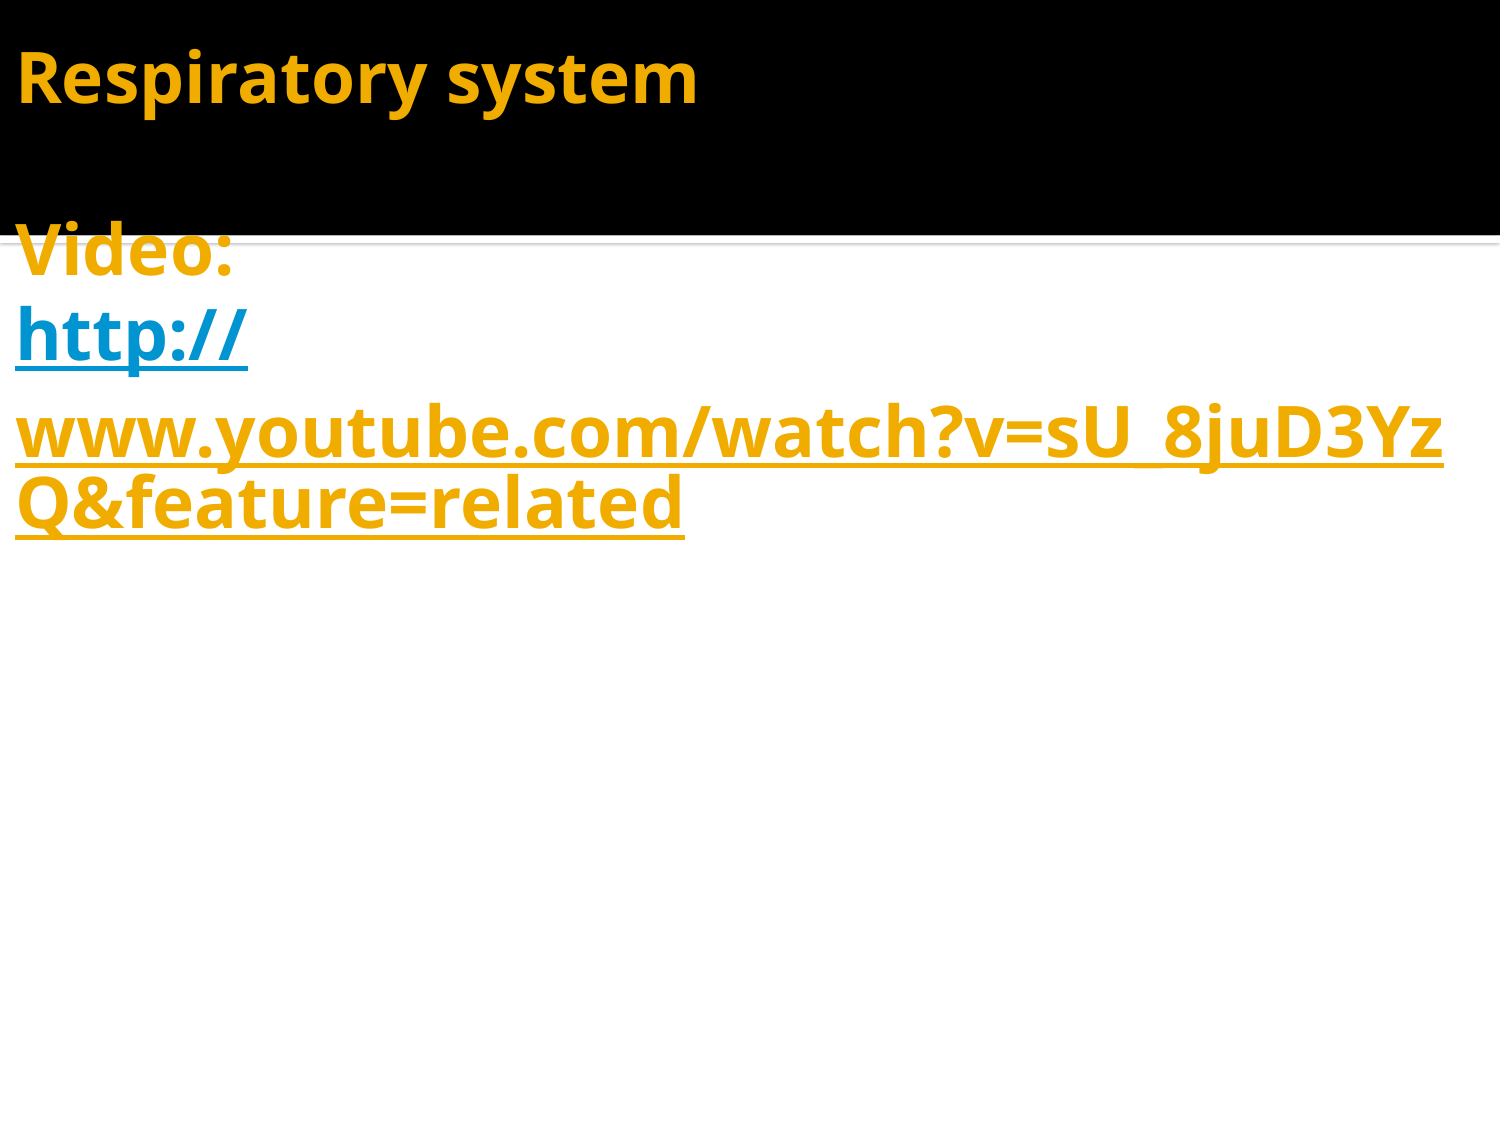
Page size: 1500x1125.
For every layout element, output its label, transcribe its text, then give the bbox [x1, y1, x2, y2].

title Respiratory system Video: http://www.youtube.com/watch?v=sU_8juD3YzQ&feature=related [0, 24, 1500, 663]
